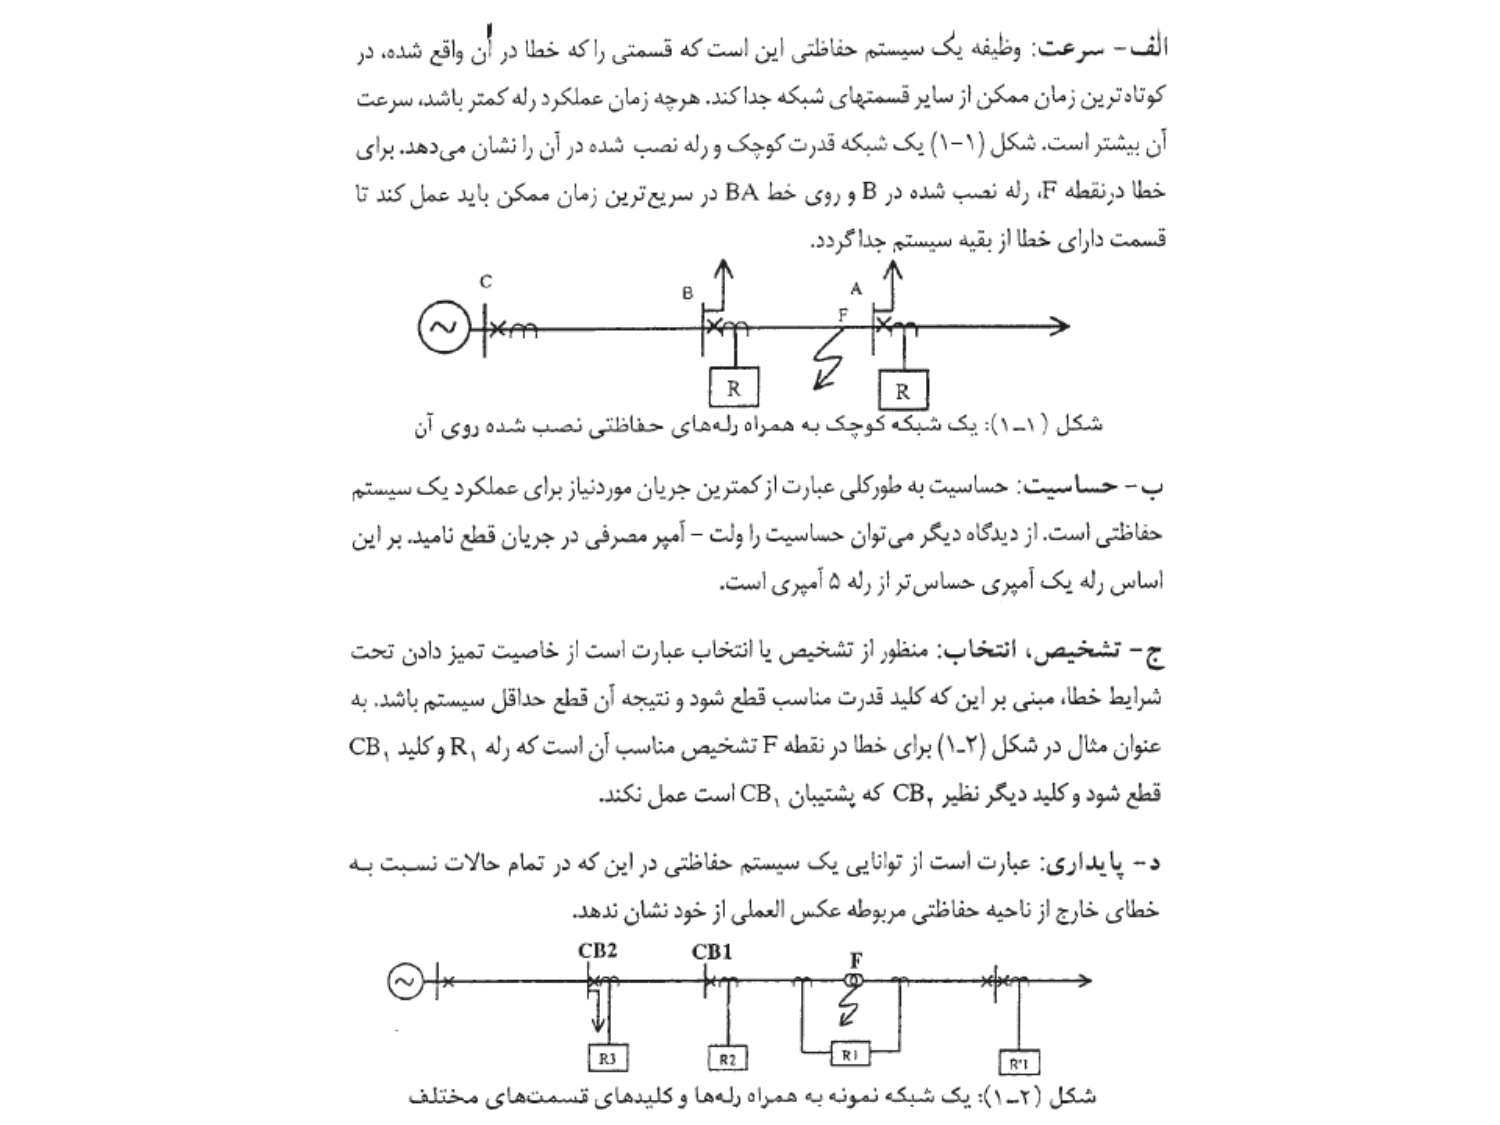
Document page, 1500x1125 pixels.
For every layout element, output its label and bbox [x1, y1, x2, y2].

picture [313, 0, 1187, 1125]
